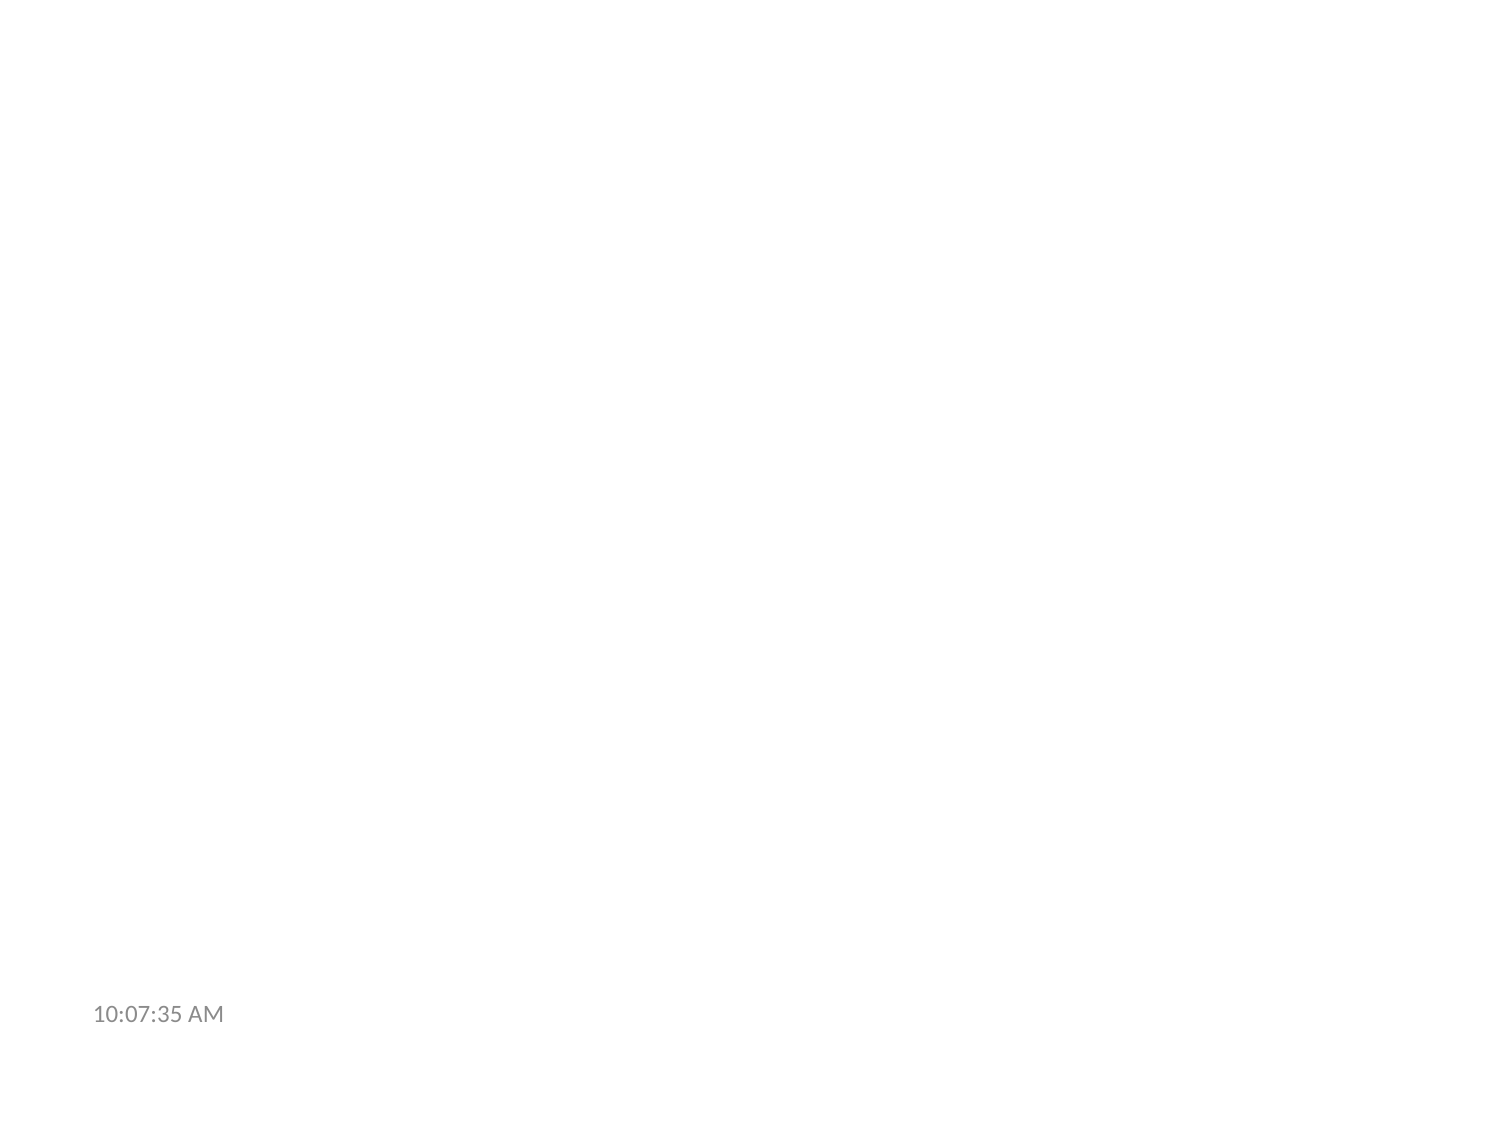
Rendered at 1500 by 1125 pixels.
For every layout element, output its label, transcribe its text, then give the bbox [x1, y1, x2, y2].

text_box 3:35:09 PM [77, 982, 428, 1043]
